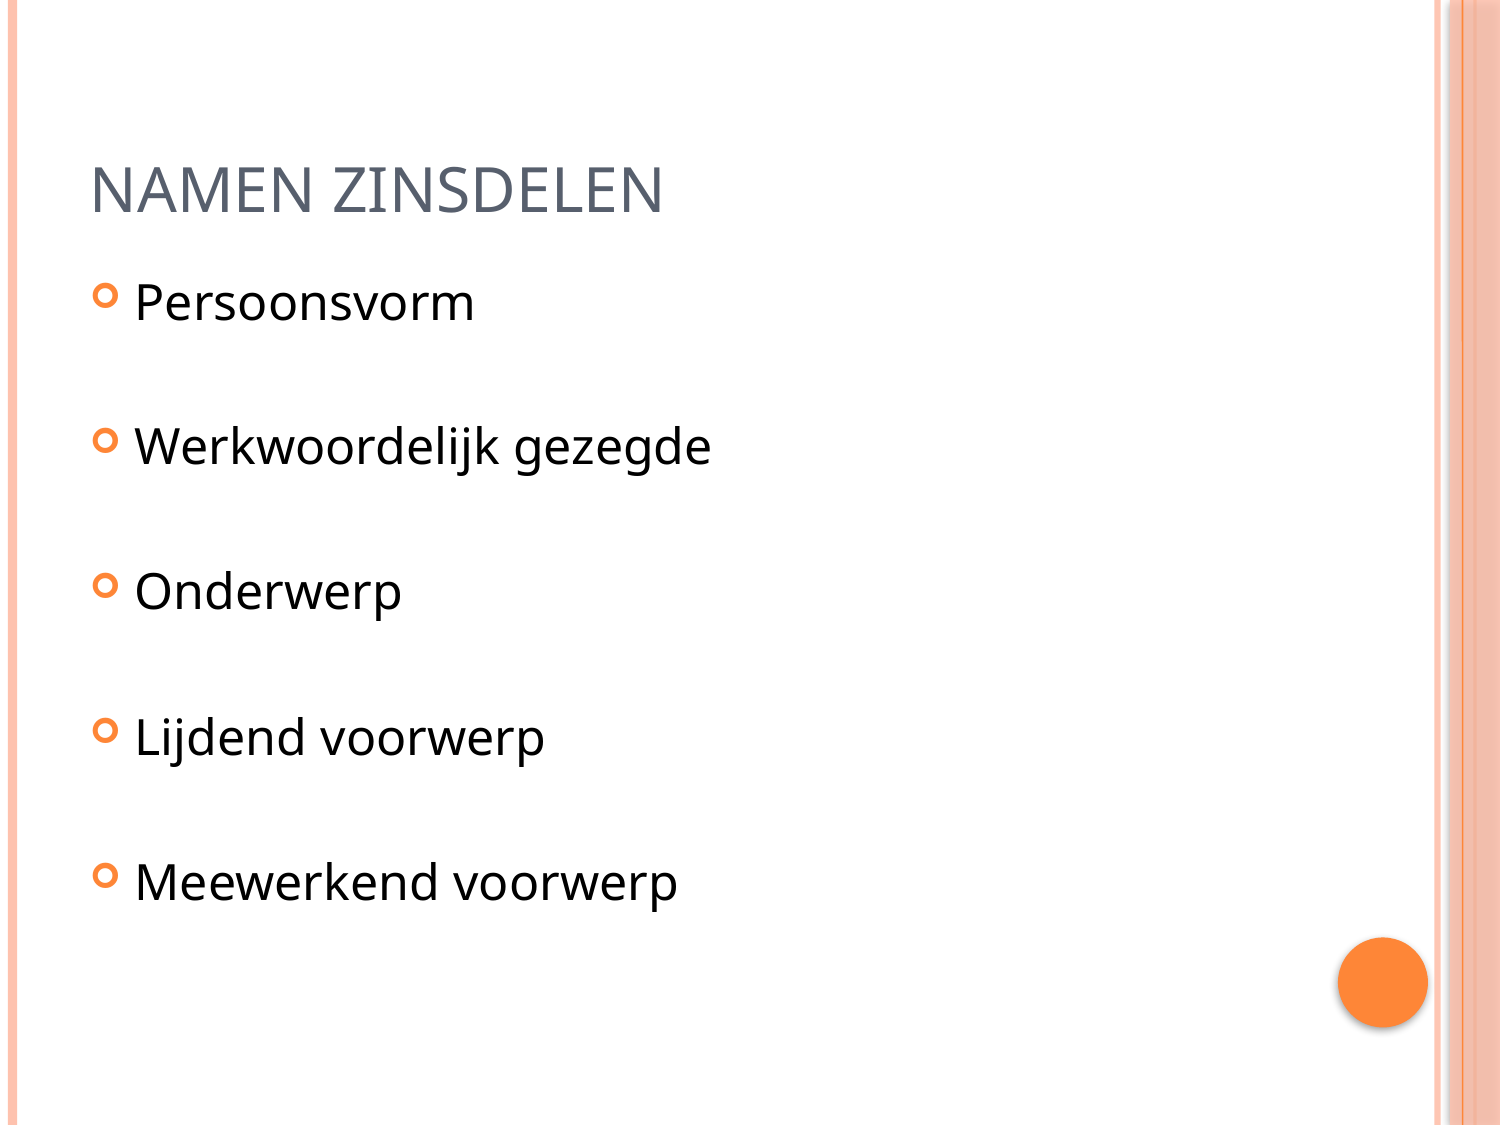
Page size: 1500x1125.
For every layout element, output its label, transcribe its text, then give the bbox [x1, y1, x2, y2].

list Persoonsvorm Werkwoordelijk gezegde Onderwerp Lijdend voorwerp Meewerkend voorwerp [75, 262, 1300, 1062]
title Namen zinsdelen [75, 45, 1300, 233]
